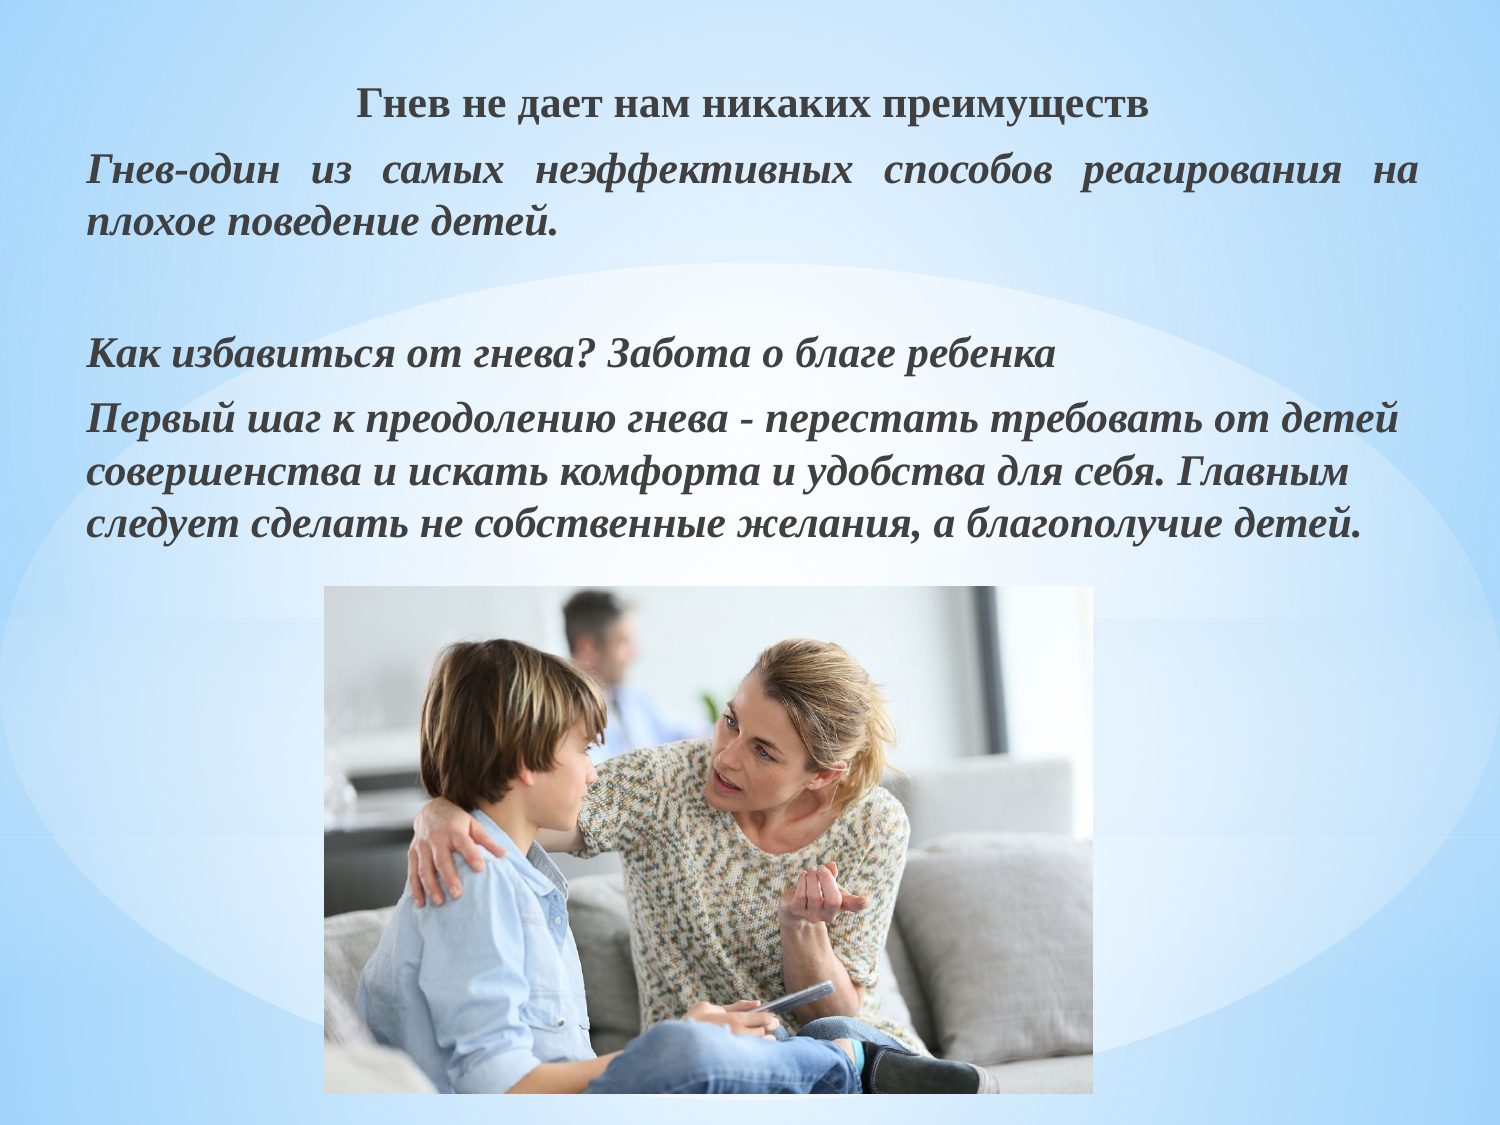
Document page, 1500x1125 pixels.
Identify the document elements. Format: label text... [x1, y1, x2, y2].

list Гнев не дает нам никаких преимуществ Гнев-один из самых неэффективных способов реагирования на плохое поведение детей. Как избавиться от гнева? Забота о благе ребенка Первый шаг к преодолению гнева - перестать требовать от детей совершенства и искать комфорта и удобства для себя. Главным следует сделать не собственные желания, а благополучие детей. [64, 66, 1436, 598]
picture [324, 585, 1093, 1095]
